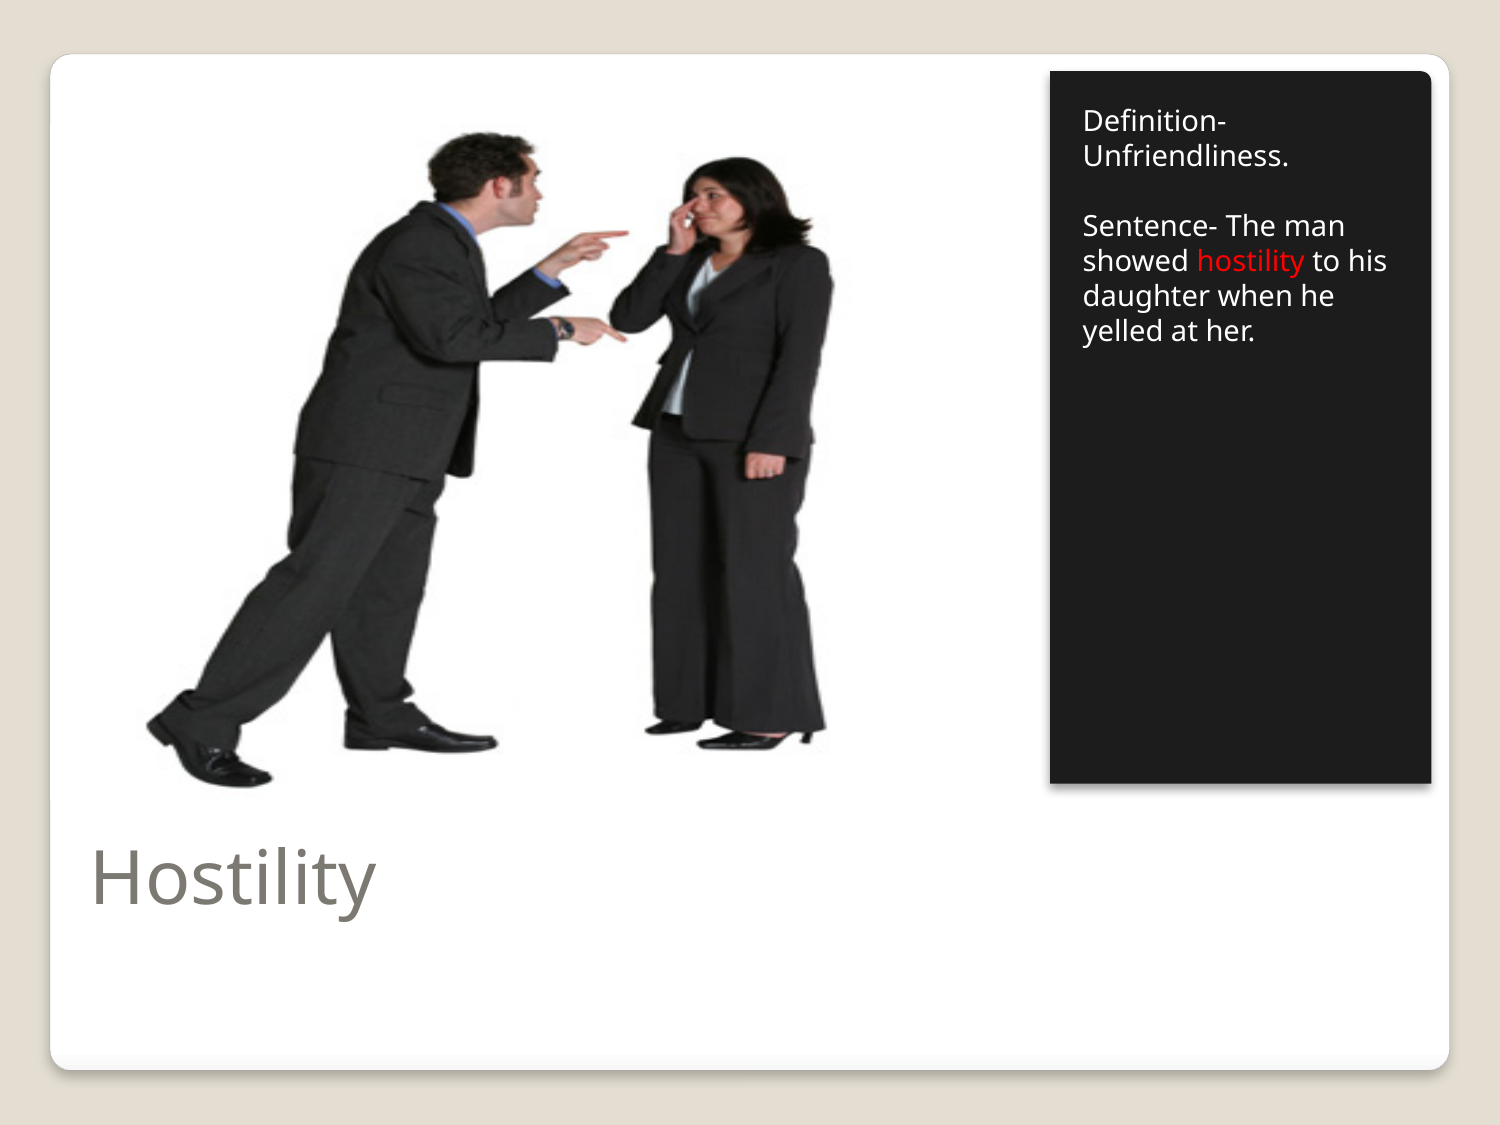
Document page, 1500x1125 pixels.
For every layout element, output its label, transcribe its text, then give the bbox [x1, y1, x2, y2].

list Definition- Unfriendliness. Sentence- The man showed hostility to his daughter when he yelled at her. [1060, 87, 1428, 779]
title Hostility [75, 822, 1425, 995]
picture [49, 124, 1042, 801]
